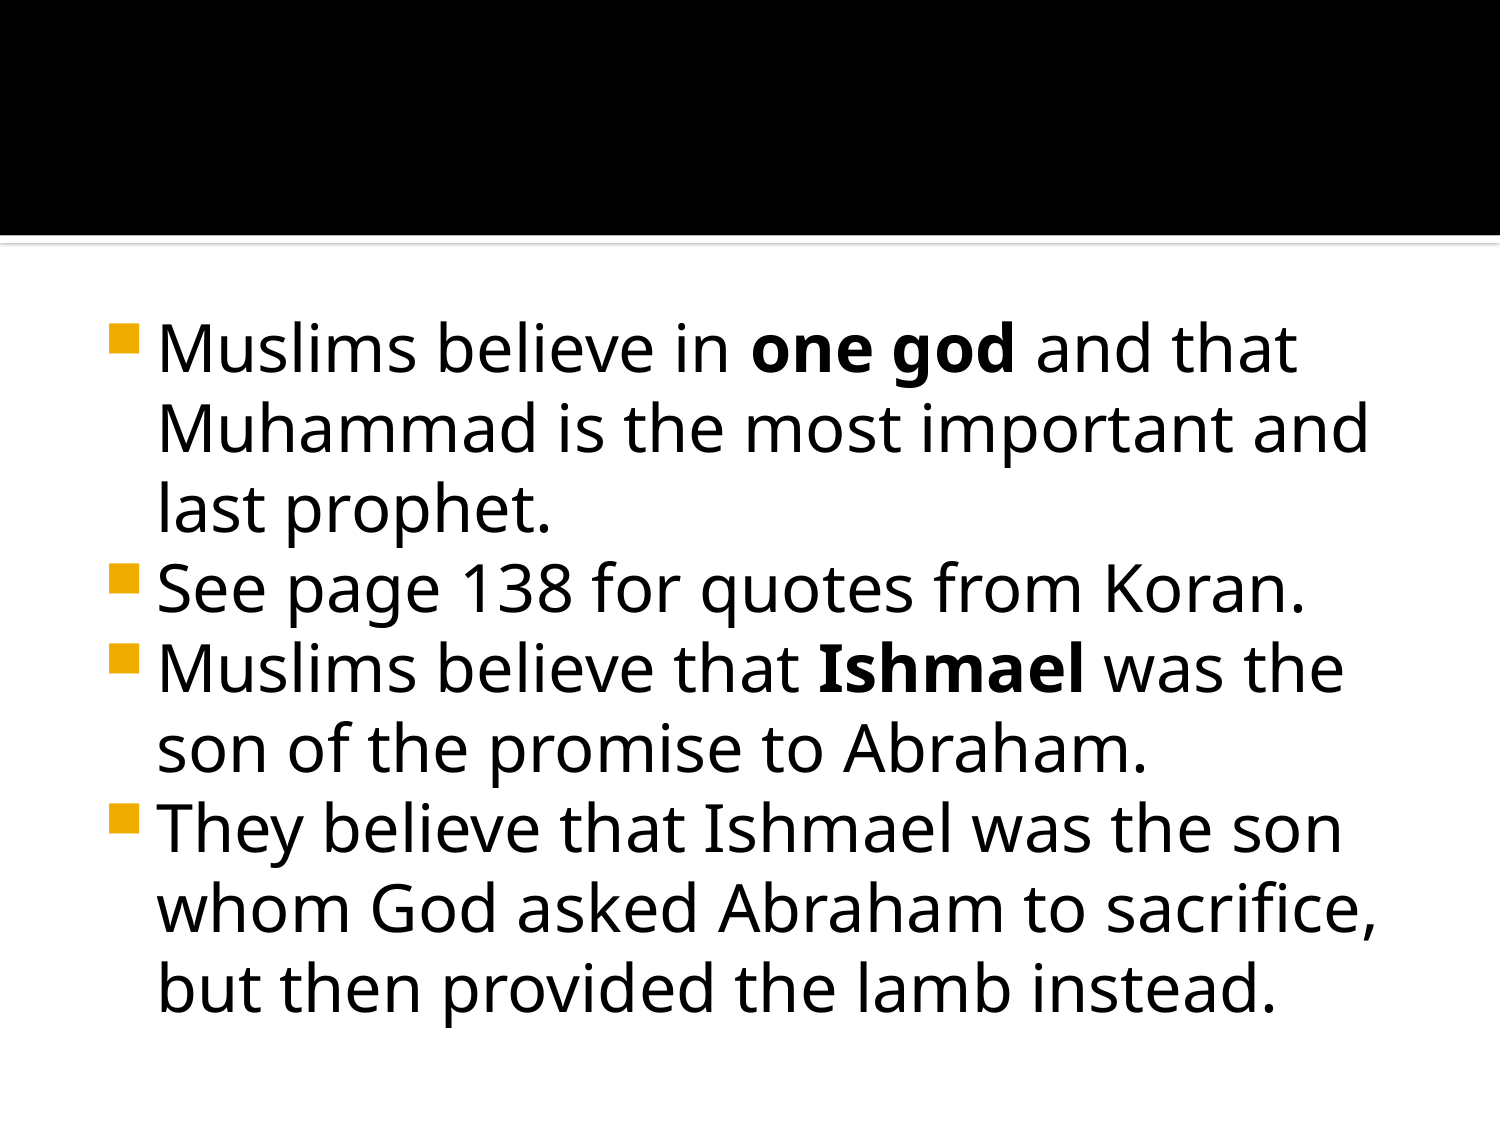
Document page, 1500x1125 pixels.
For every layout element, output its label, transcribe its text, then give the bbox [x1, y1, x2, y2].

list Muslims believe in one god and that Muhammad is the most important and last prophet. See page 138 for quotes from Koran. Muslims believe that Ishmael was the son of the promise to Abraham. They believe that Ishmael was the son whom God asked Abraham to sacrifice, but then provided the lamb instead. [75, 291, 1425, 1050]
